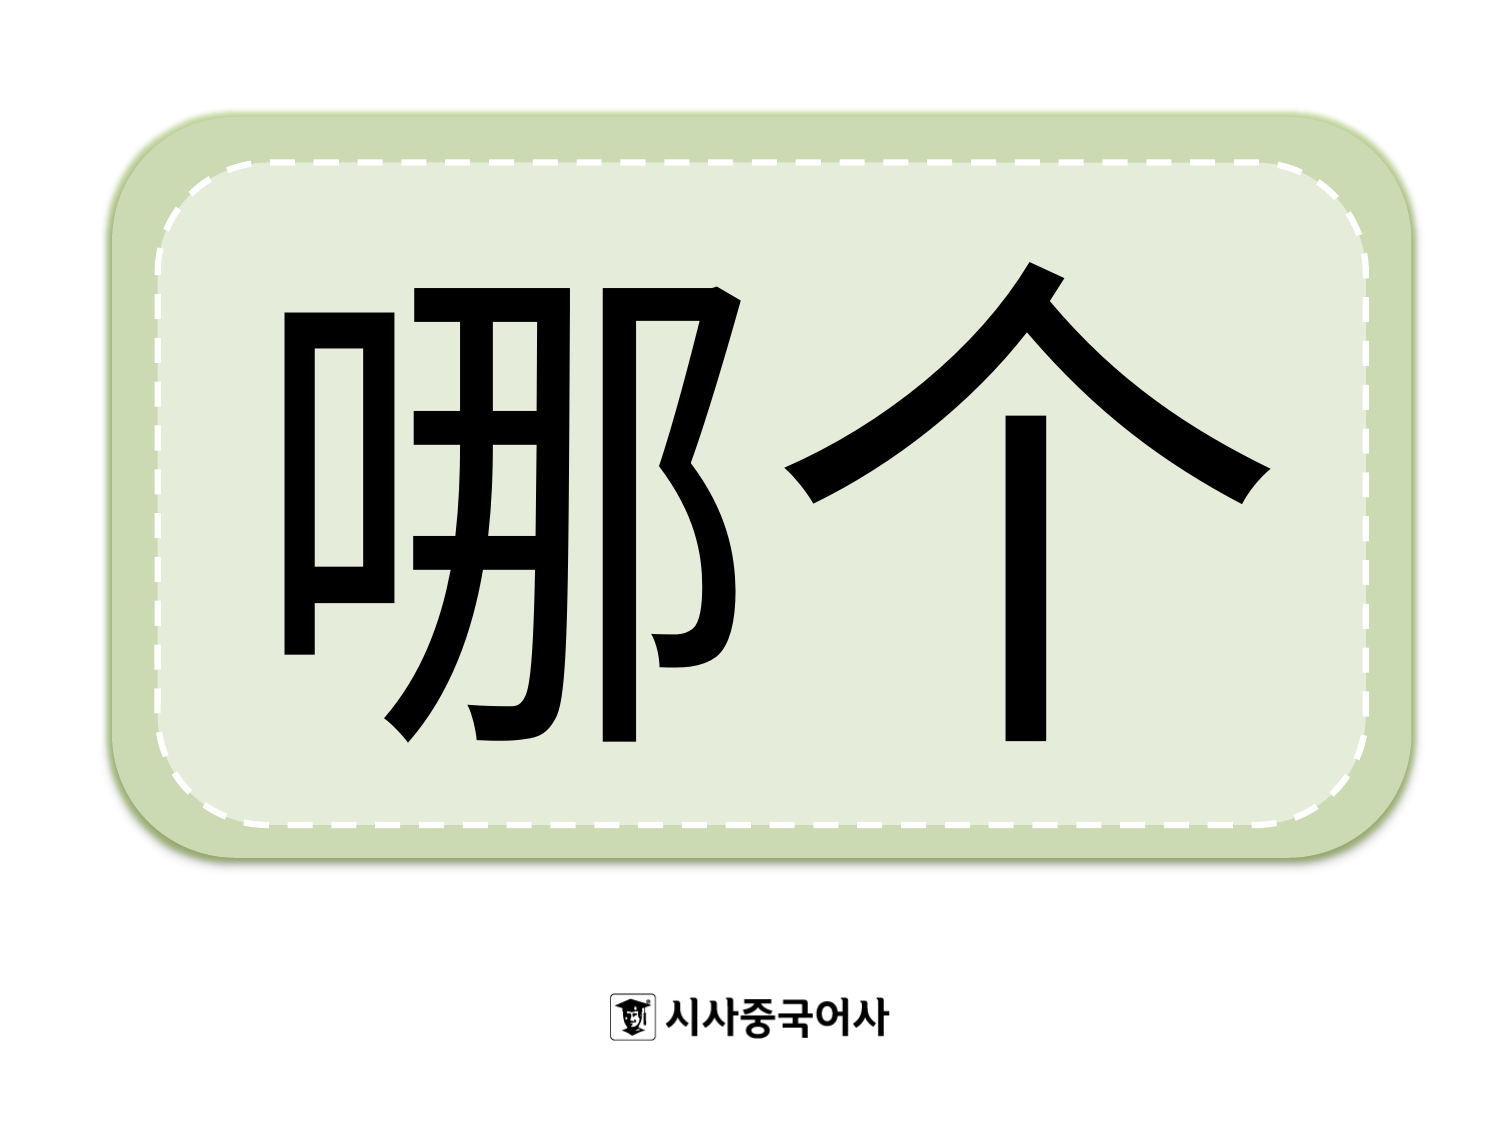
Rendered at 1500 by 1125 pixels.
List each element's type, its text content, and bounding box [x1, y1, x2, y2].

text_box 哪个 [162, 160, 1371, 824]
picture [602, 987, 898, 1047]
